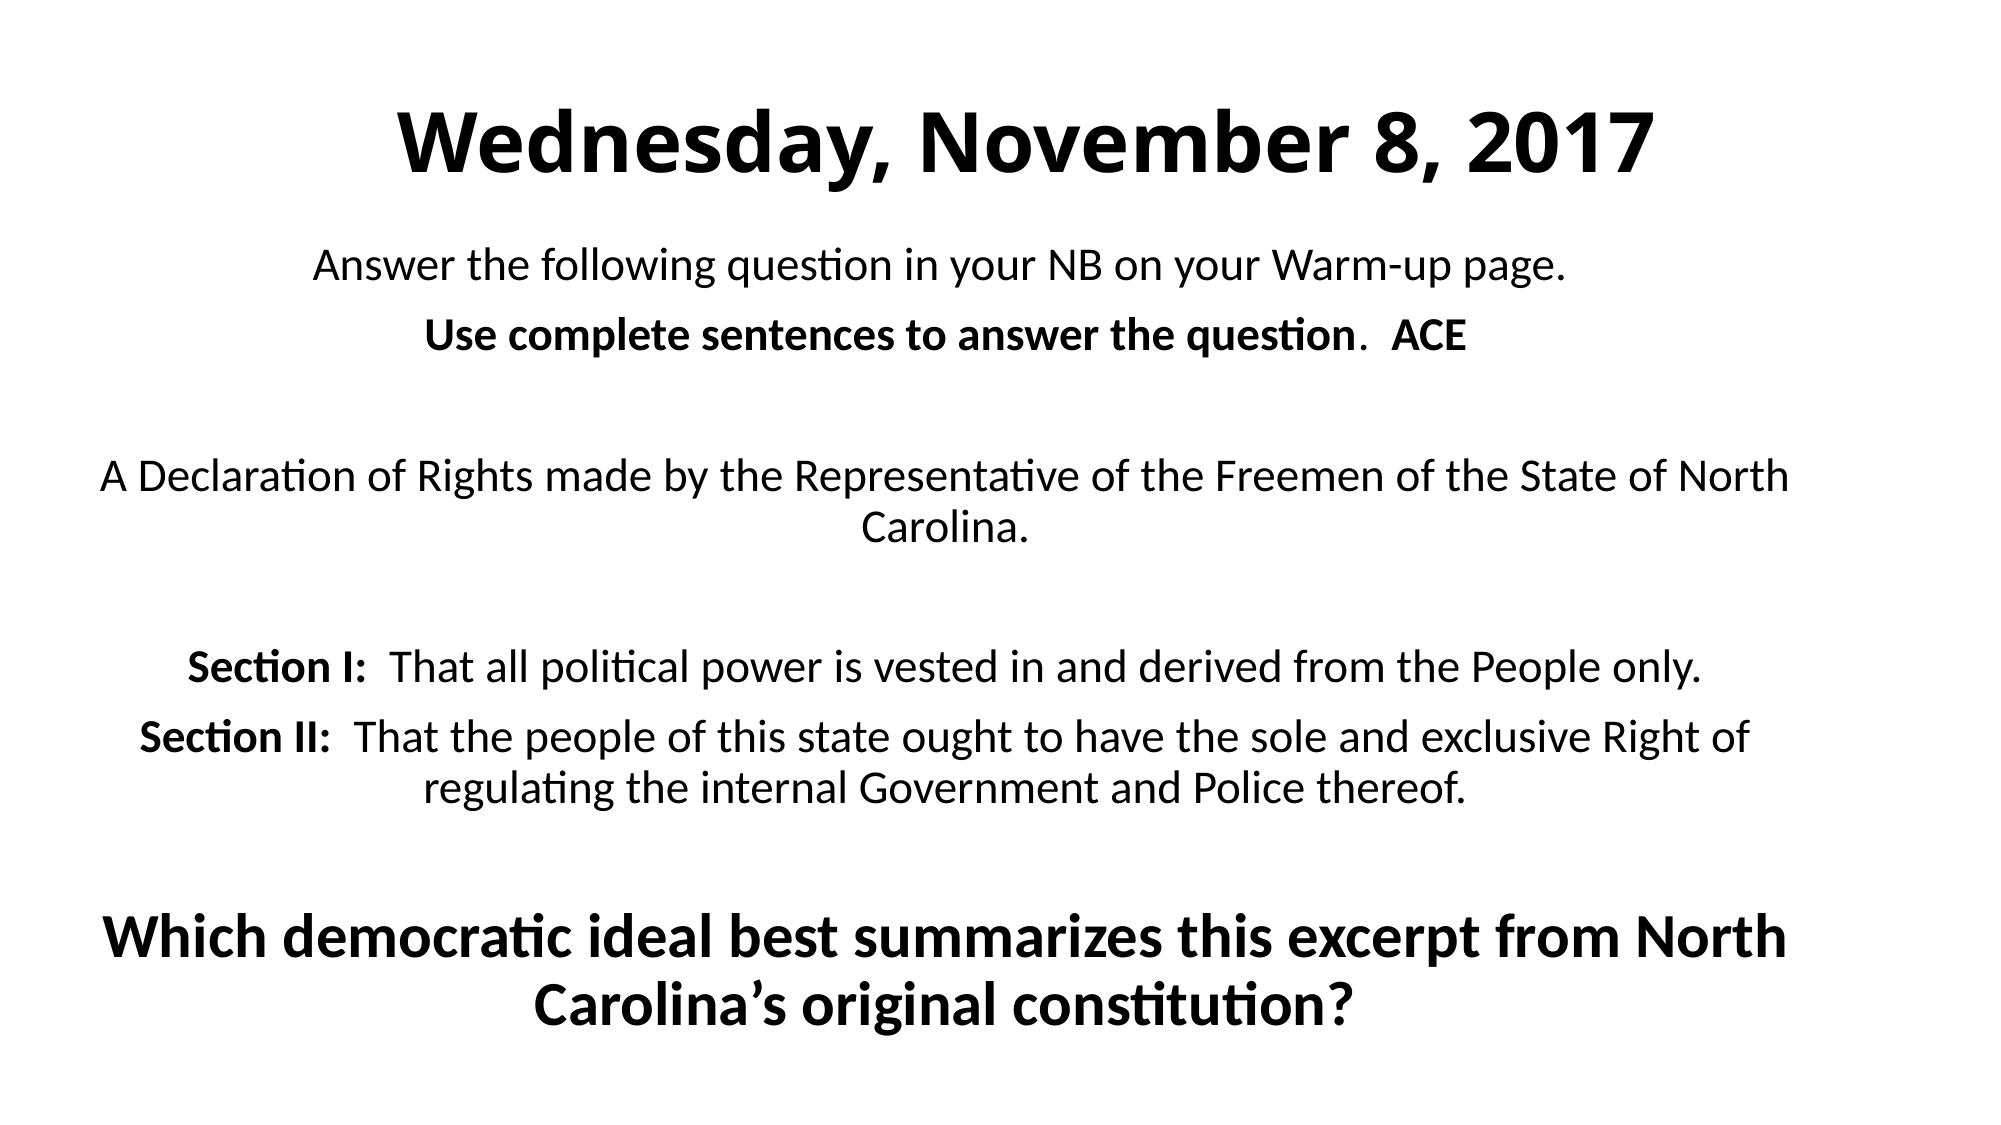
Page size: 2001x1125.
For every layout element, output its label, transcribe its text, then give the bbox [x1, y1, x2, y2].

title Wednesday, November 8, 2017 [283, 14, 1772, 198]
subtitle Answer the following question in your NB on your Warm-up page. Use complete sentences to answer the question. ACE A Declaration of Rights made by the Representative of the Freemen of the State of North Carolina. Section I: That all political power is vested in and derived from the People only. Section II: That the people of this state ought to have the sole and exclusive Right of regulating the internal Government and Police thereof. Which democratic ideal best summarizes this excerpt from North Carolina’s original constitution? [66, 232, 1825, 1048]
